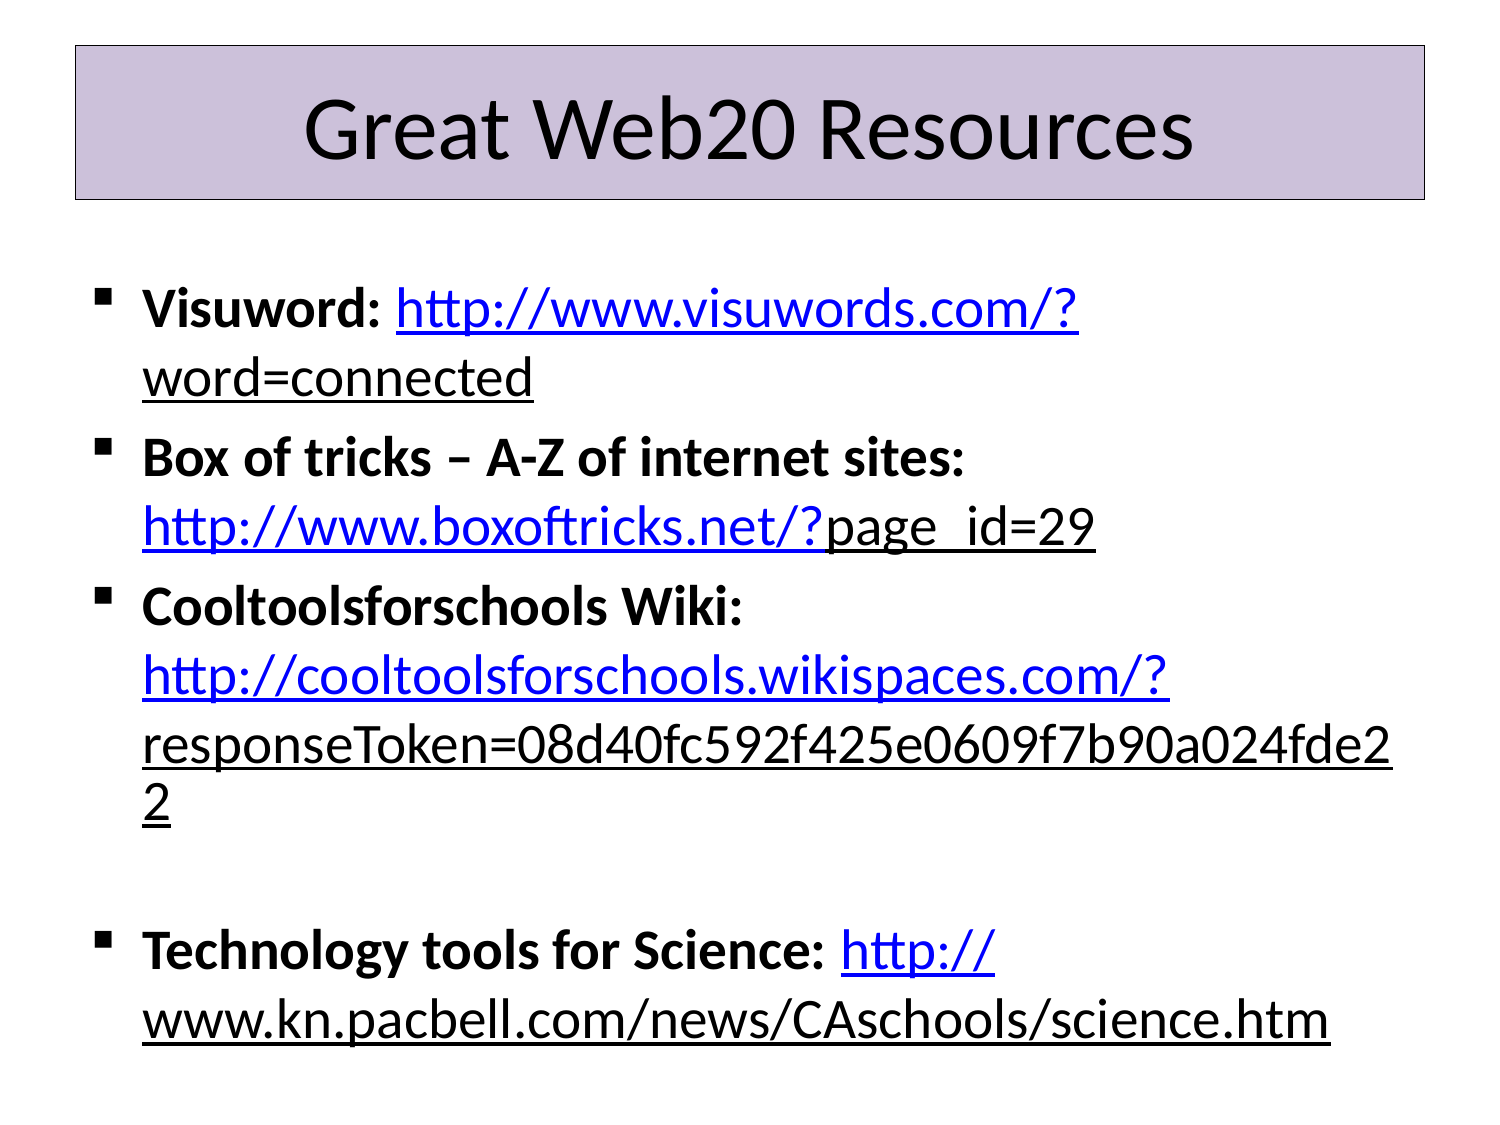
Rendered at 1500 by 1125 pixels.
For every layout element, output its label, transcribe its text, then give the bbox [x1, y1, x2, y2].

list Visuword: http://www.visuwords.com/?word=connected Box of tricks – A-Z of internet sites: http://www.boxoftricks.net/?page_id=29 Cooltoolsforschools Wiki: http://cooltoolsforschools.wikispaces.com/?responseToken=08d40fc592f425e0609f7b90a024fde22 Technology tools for Science: http://www.kn.pacbell.com/news/CAschools/science.htm [75, 262, 1425, 1005]
title Great Web20 Resources [75, 45, 1425, 200]
